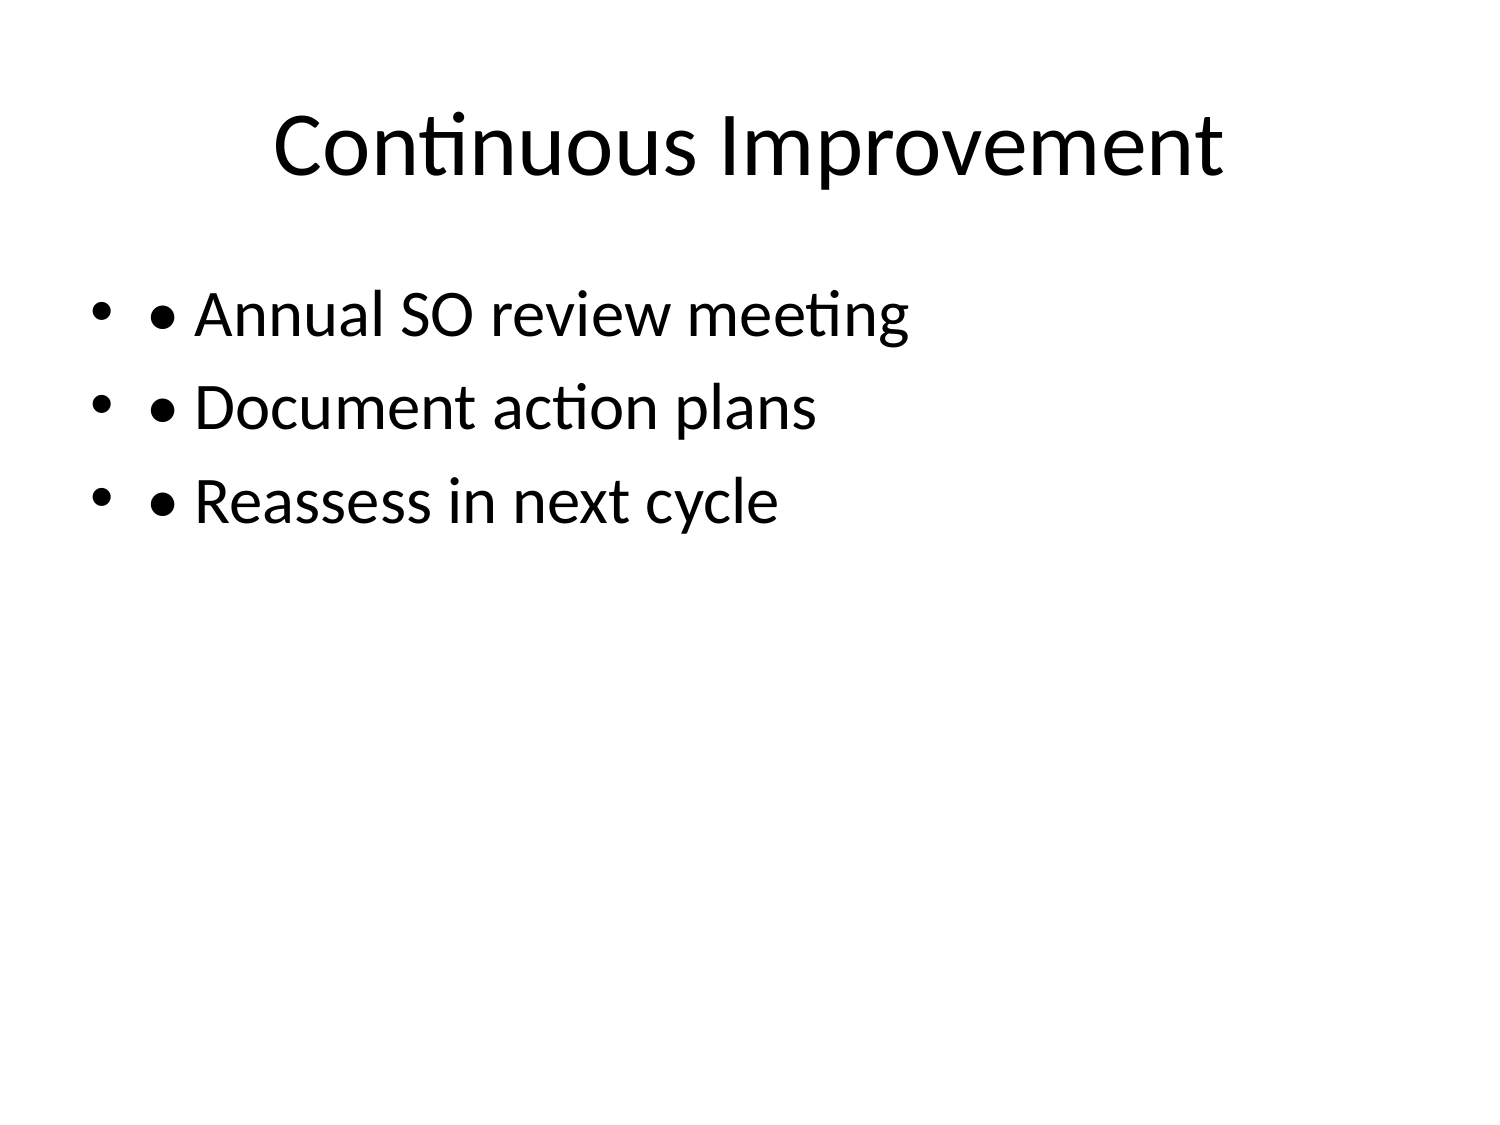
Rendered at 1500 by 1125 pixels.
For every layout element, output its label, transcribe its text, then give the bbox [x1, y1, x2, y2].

list • Annual SO review meeting • Document action plans • Reassess in next cycle [75, 262, 1425, 1005]
title Continuous Improvement [75, 45, 1425, 233]
